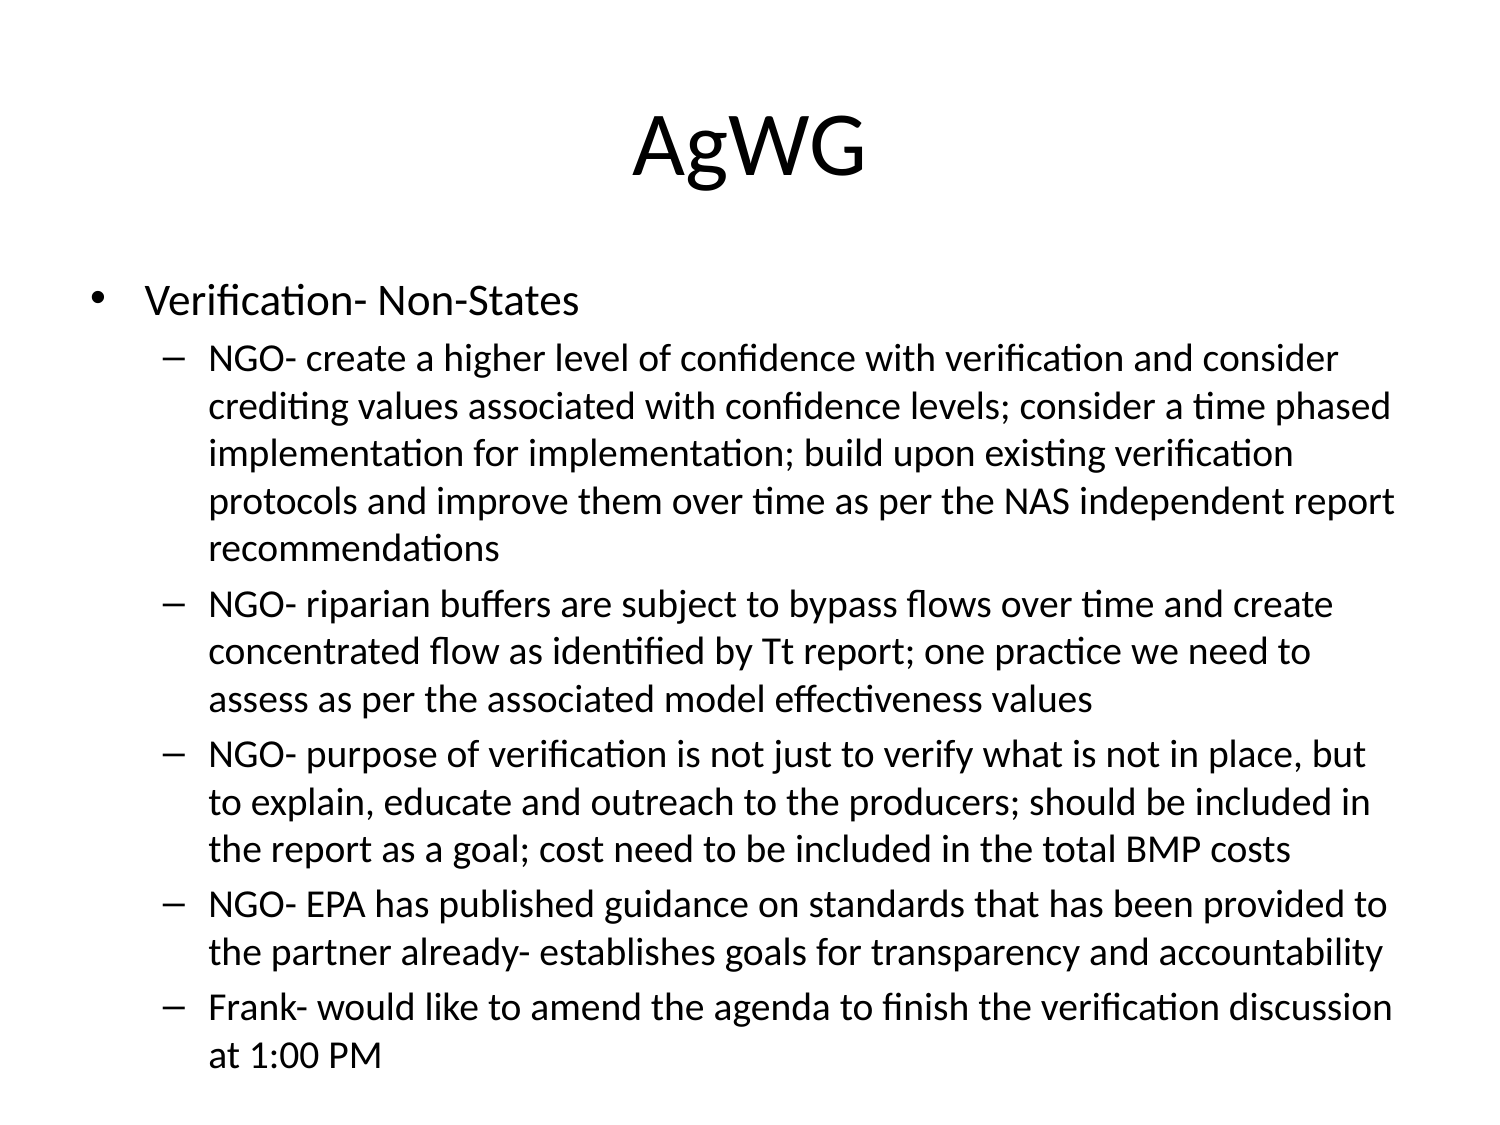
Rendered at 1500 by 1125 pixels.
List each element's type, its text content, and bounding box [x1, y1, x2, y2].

title AgWG [75, 45, 1425, 233]
list Verification- Non-States NGO- create a higher level of confidence with verification and consider crediting values associated with confidence levels; consider a time phased implementation for implementation; build upon existing verification protocols and improve them over time as per the NAS independent report recommendations NGO- riparian buffers are subject to bypass flows over time and create concentrated flow as identified by Tt report; one practice we need to assess as per the associated model effectiveness values NGO- purpose of verification is not just to verify what is not in place, but to explain, educate and outreach to the producers; should be included in the report as a goal; cost need to be included in the total BMP costs NGO- EPA has published guidance on standards that has been provided to the partner already- establishes goals for transparency and accountability Frank- would like to amend the agenda to finish the verification discussion at 1:00 PM [75, 262, 1425, 1125]
